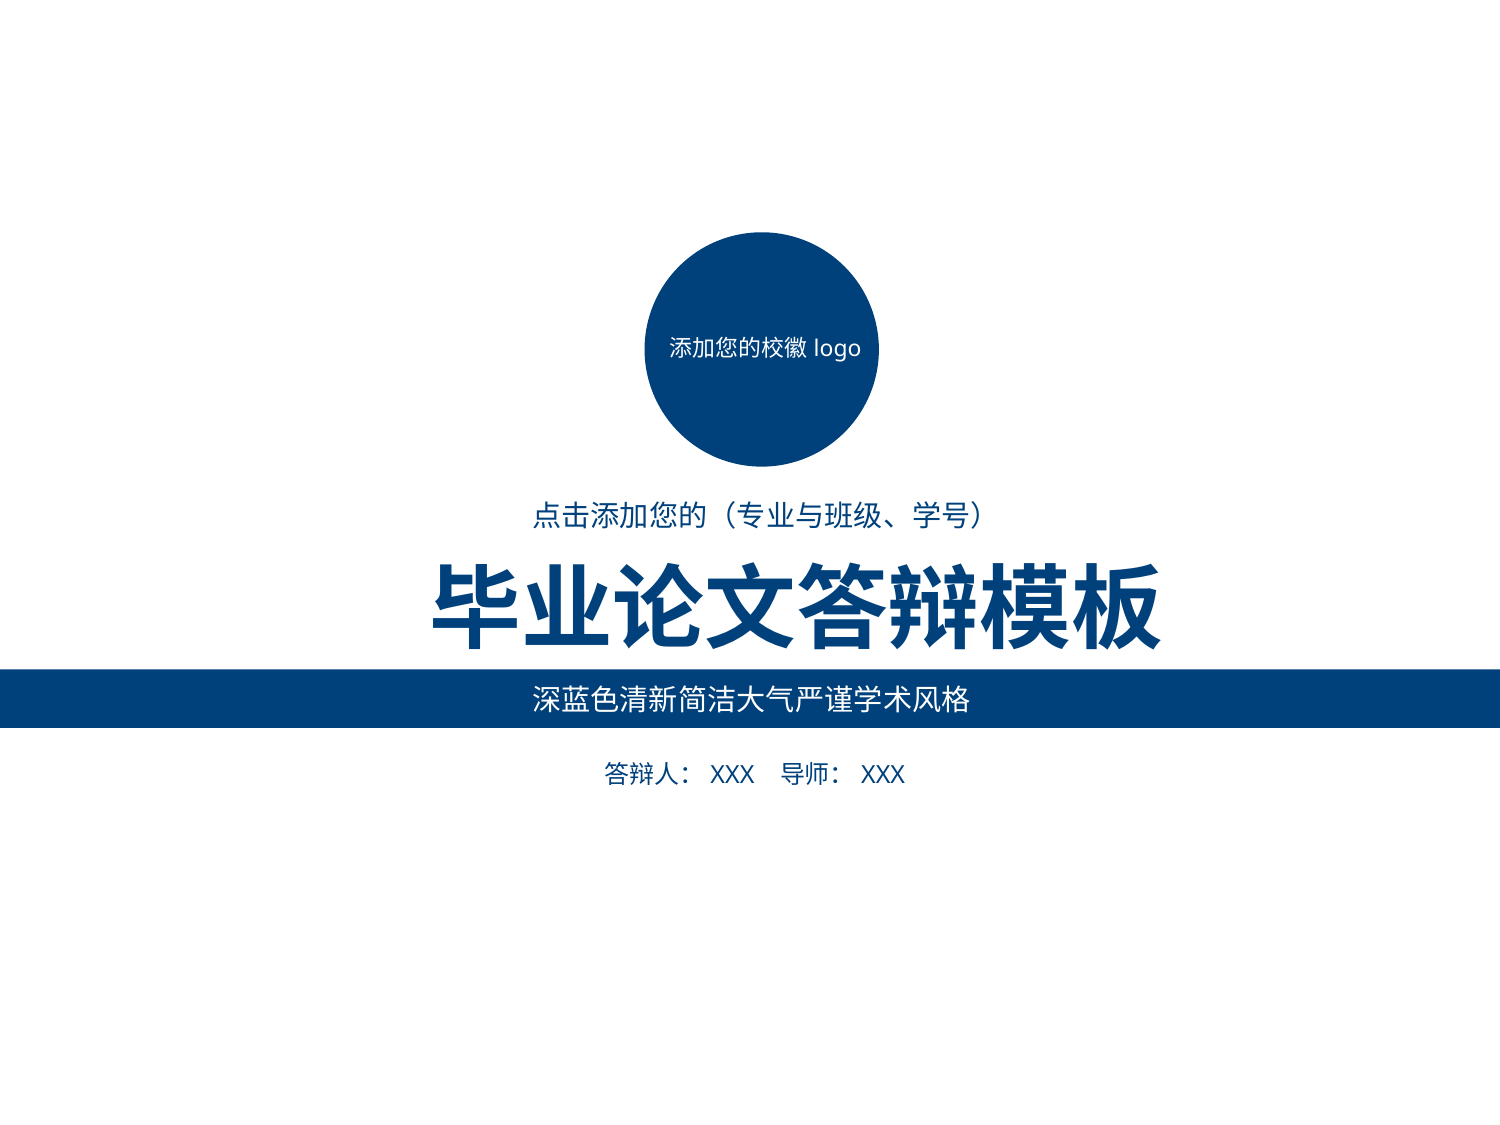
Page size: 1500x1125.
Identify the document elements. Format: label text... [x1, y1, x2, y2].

text_box 答辩人：XXX 导师：XXX [589, 751, 1223, 797]
picture [0, 0, 1500, 667]
text_box 深蓝色清新简洁大气严谨学术风格 [517, 673, 986, 724]
text_box 点击添加您的（专业与班级、学号） [517, 490, 1016, 540]
text_box [0, 667, 363, 730]
text_box [642, 230, 882, 469]
text_box 添加您的校徽logo [655, 326, 877, 369]
text_box [1231, 667, 1500, 730]
text_box 毕业论文答辩模板 [363, 542, 1231, 738]
picture [0, 730, 1500, 1125]
